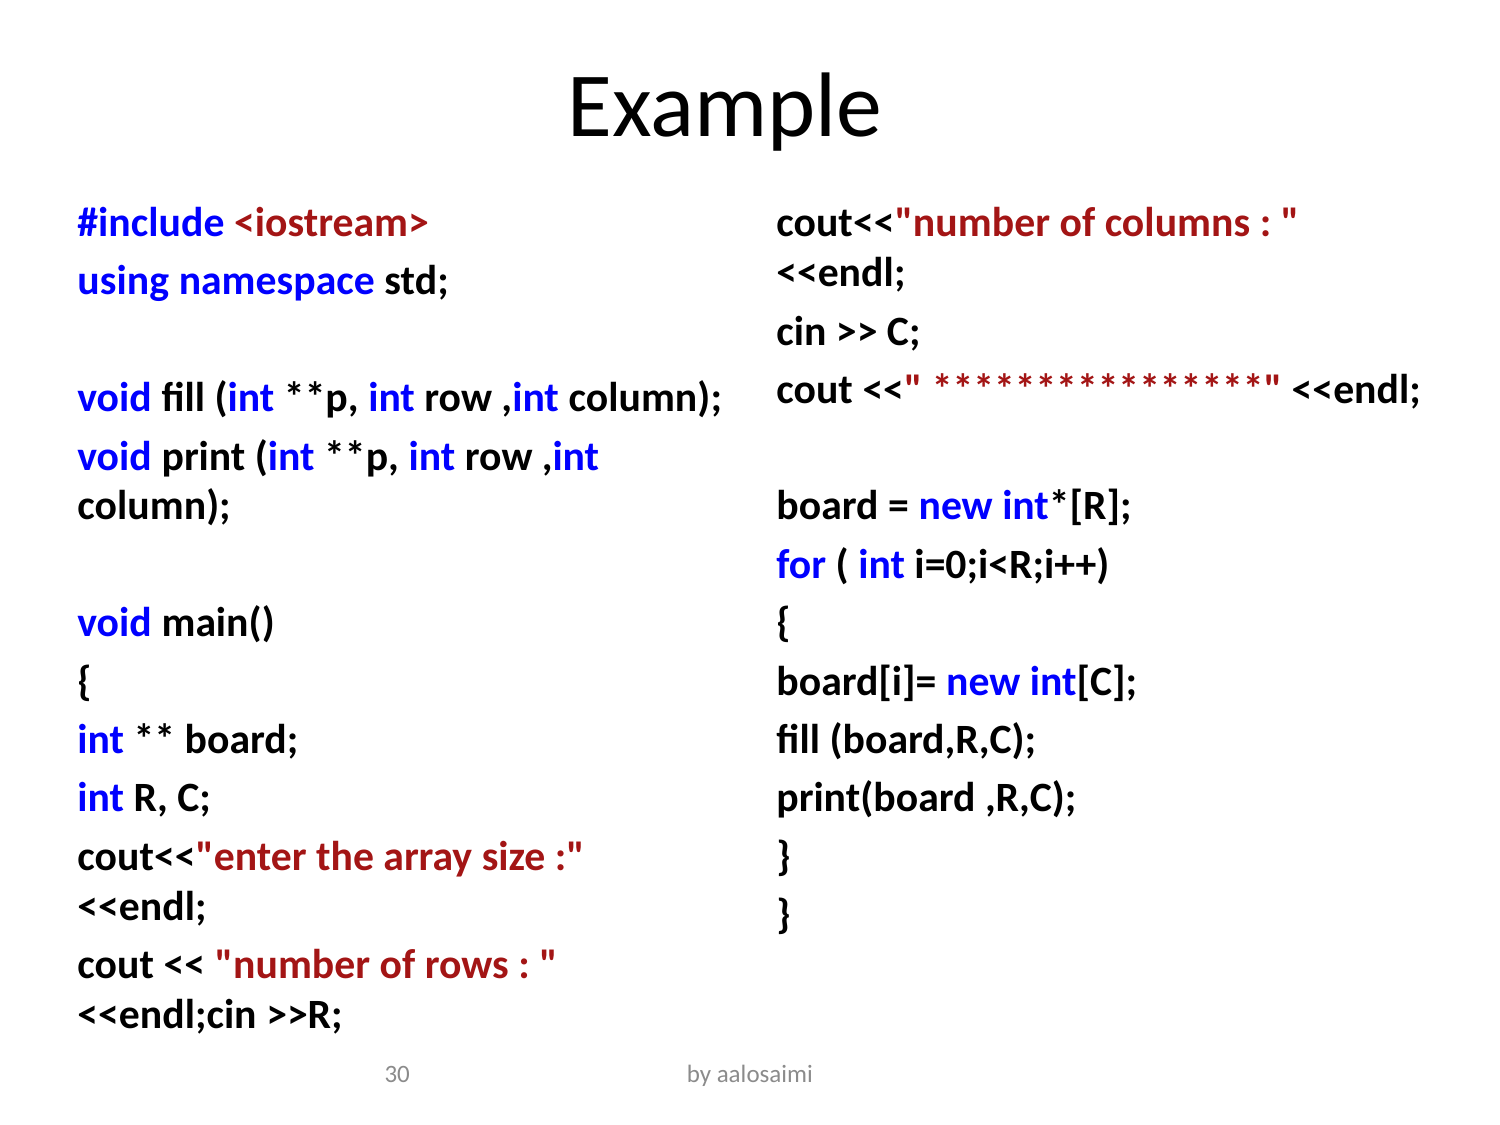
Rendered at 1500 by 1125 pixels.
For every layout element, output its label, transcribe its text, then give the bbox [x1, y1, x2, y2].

list #include <iostream> using namespace std; void fill (int **p, int row ,int column); void print (int **p, int row ,int column); void main() { int ** board; int R, C; cout<<"enter the array size :" <<endl; cout << "number of rows : " <<endl;cin >>R; cout<<"number of columns : " <<endl; cin >> C; cout <<" ****************" <<endl; board = new int*[R]; for ( int i=0;i<R;i++) { board[i]= new int[C]; fill (board,R,C); print(board ,R,C); } } [62, 187, 1438, 1066]
title Example [50, 12, 1400, 188]
slide_number 30 [75, 1042, 425, 1103]
footer by aalosaimi [512, 1042, 988, 1103]
